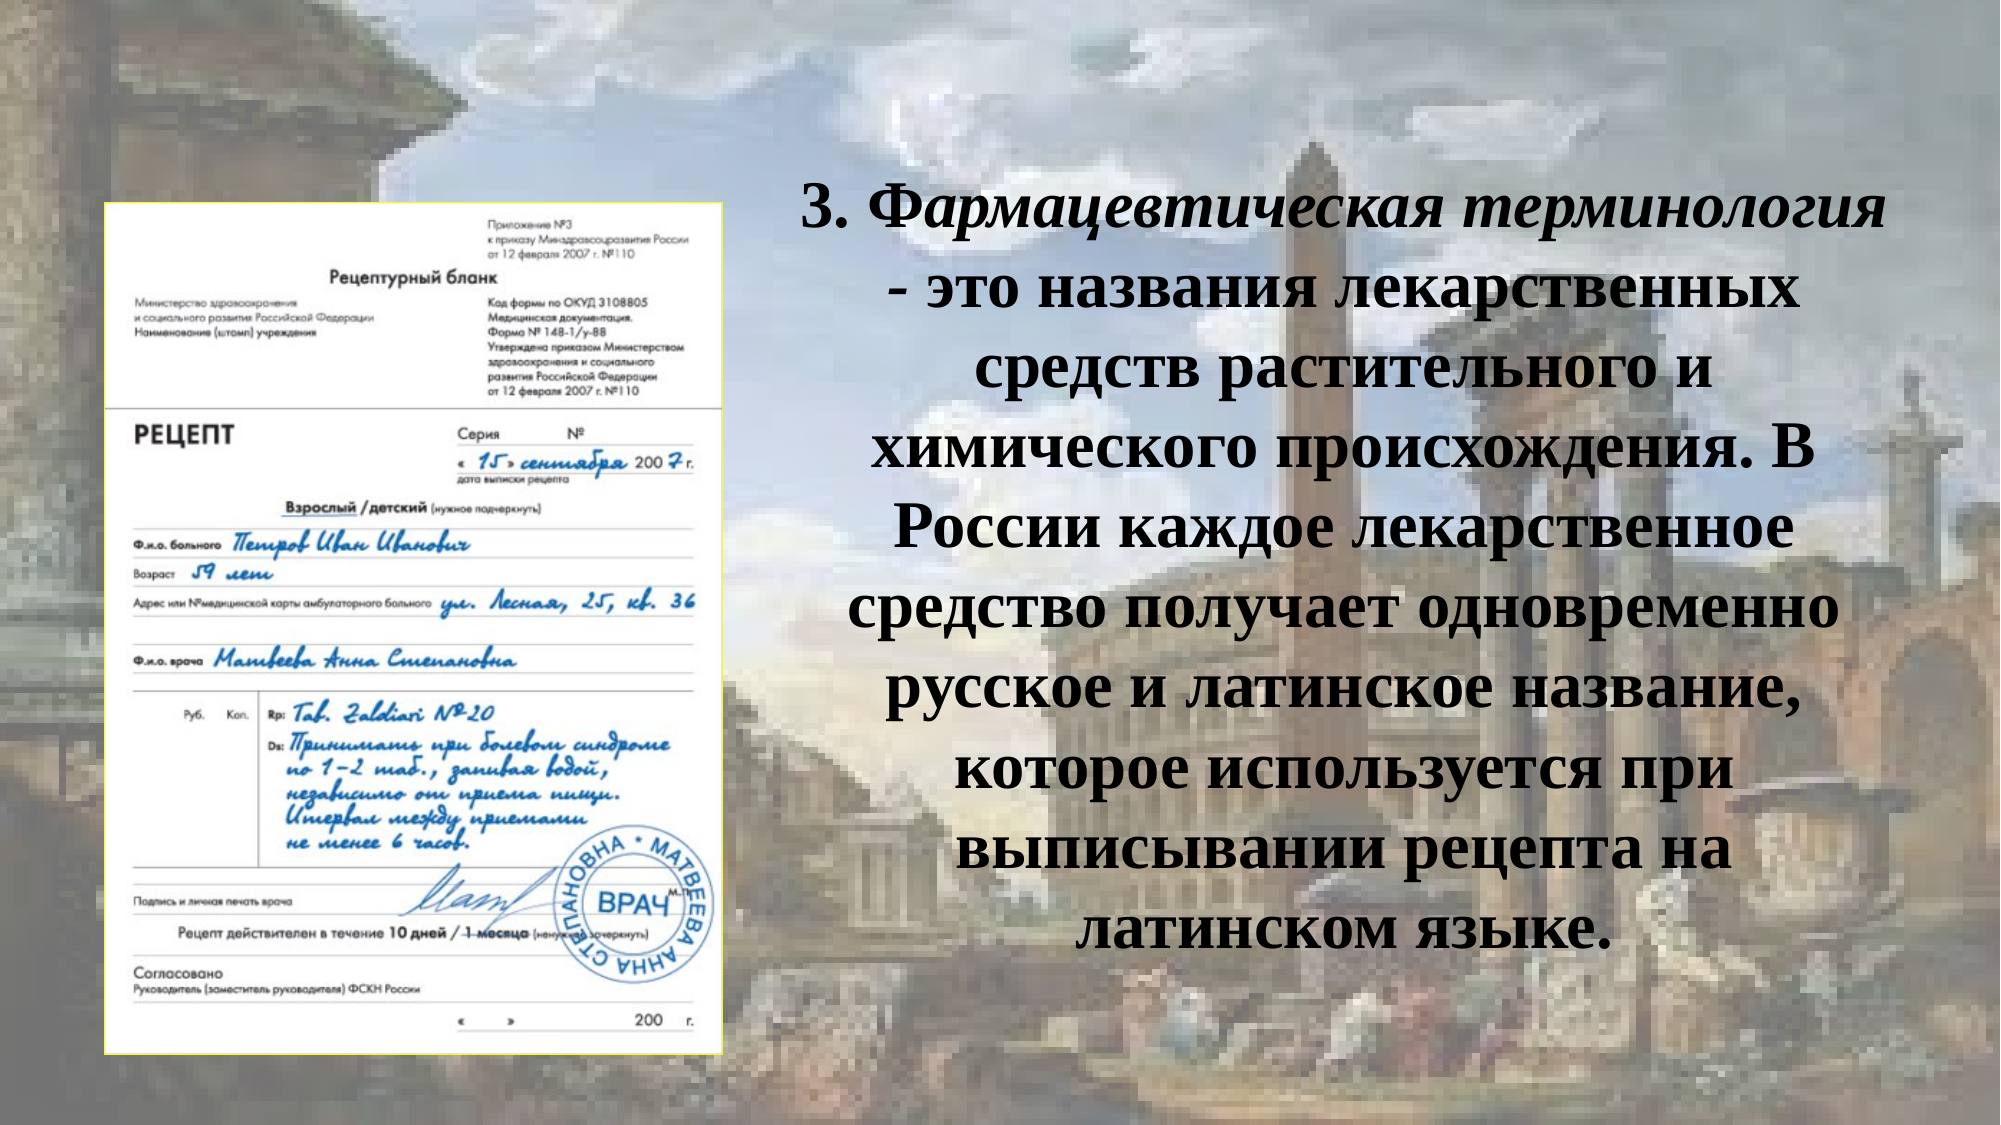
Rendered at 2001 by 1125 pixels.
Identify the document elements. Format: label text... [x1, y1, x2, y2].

title 3. Фармацевтическая терминология - это названия лекарственных средств растительного и химического происхождения. В России каждое лекарственное средство получает одновременно русское и латинское название, которое используется при выписывании рецепта на латинском языке. [779, 38, 1911, 1084]
picture [103, 201, 724, 1055]
